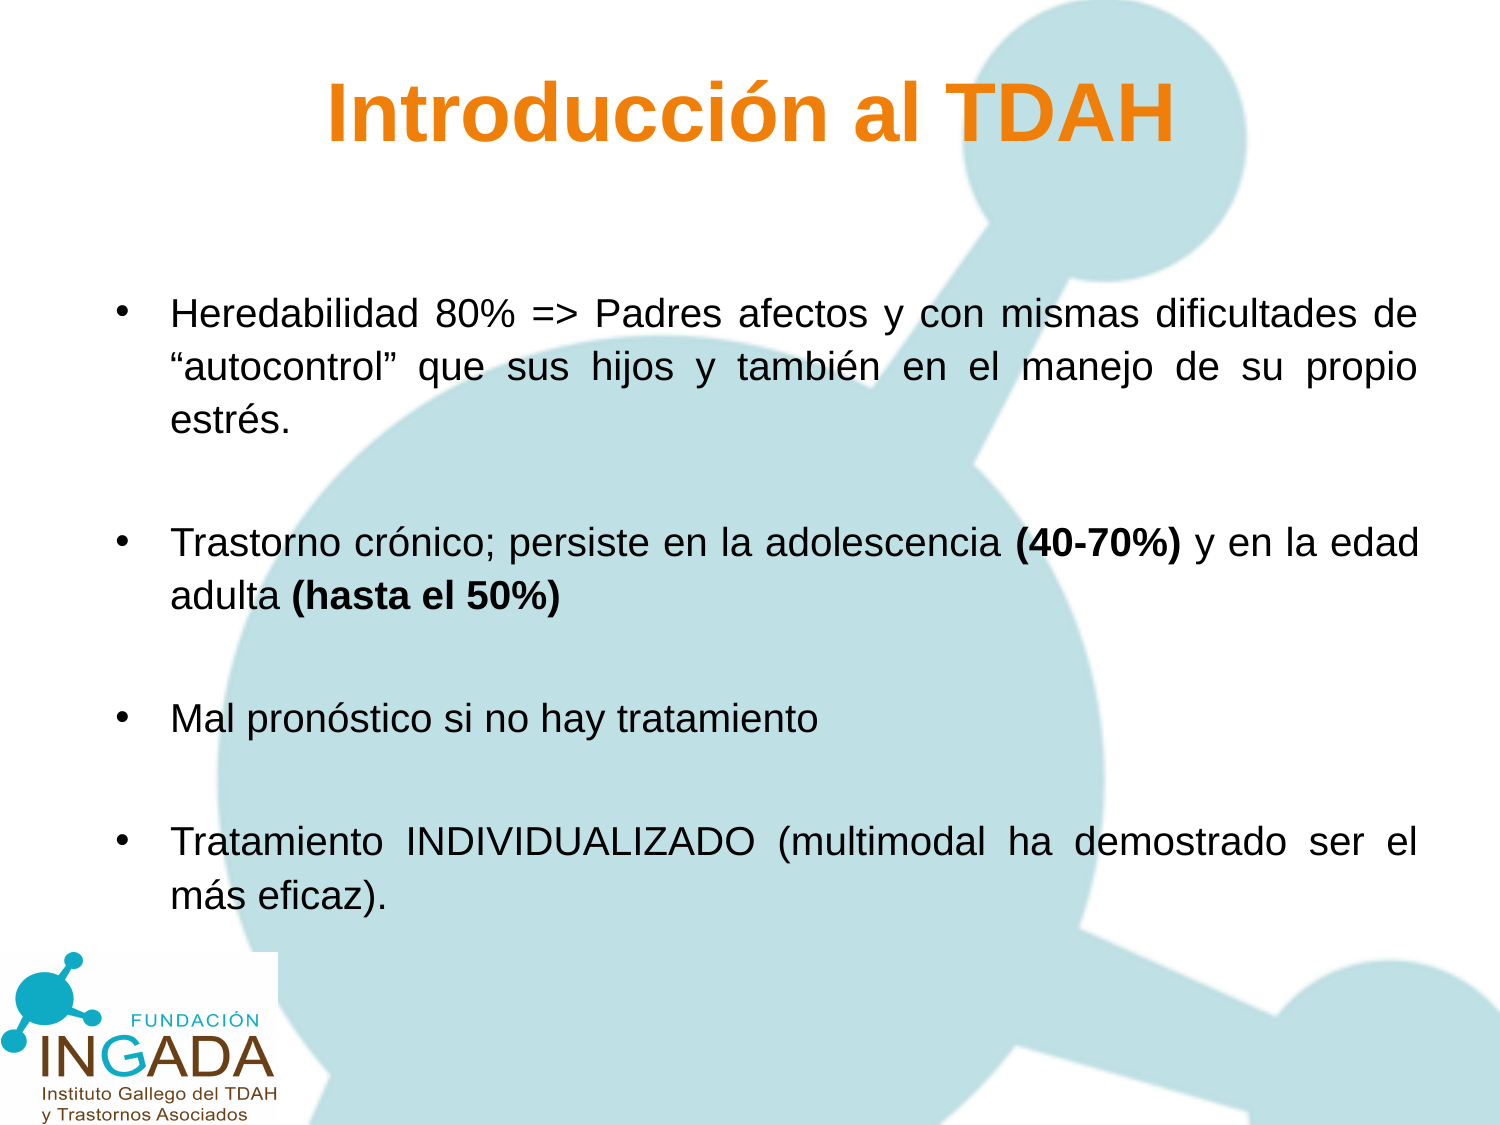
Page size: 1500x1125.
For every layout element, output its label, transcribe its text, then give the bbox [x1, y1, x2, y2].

title Introducción al TDAH [76, 42, 1427, 173]
picture [1, 952, 278, 1124]
list Heredabilidad 80% => Padres afectos y con mismas dificultades de “autocontrol” que sus hijos y también en el manejo de su propio estrés. Trastorno crónico; persiste en la adolescencia (40-70%) y en la edad adulta (hasta el 50%) Mal pronóstico si no hay tratamiento Tratamiento INDIVIDUALIZADO (multimodal ha demostrado ser el más eficaz). [100, 208, 1436, 929]
